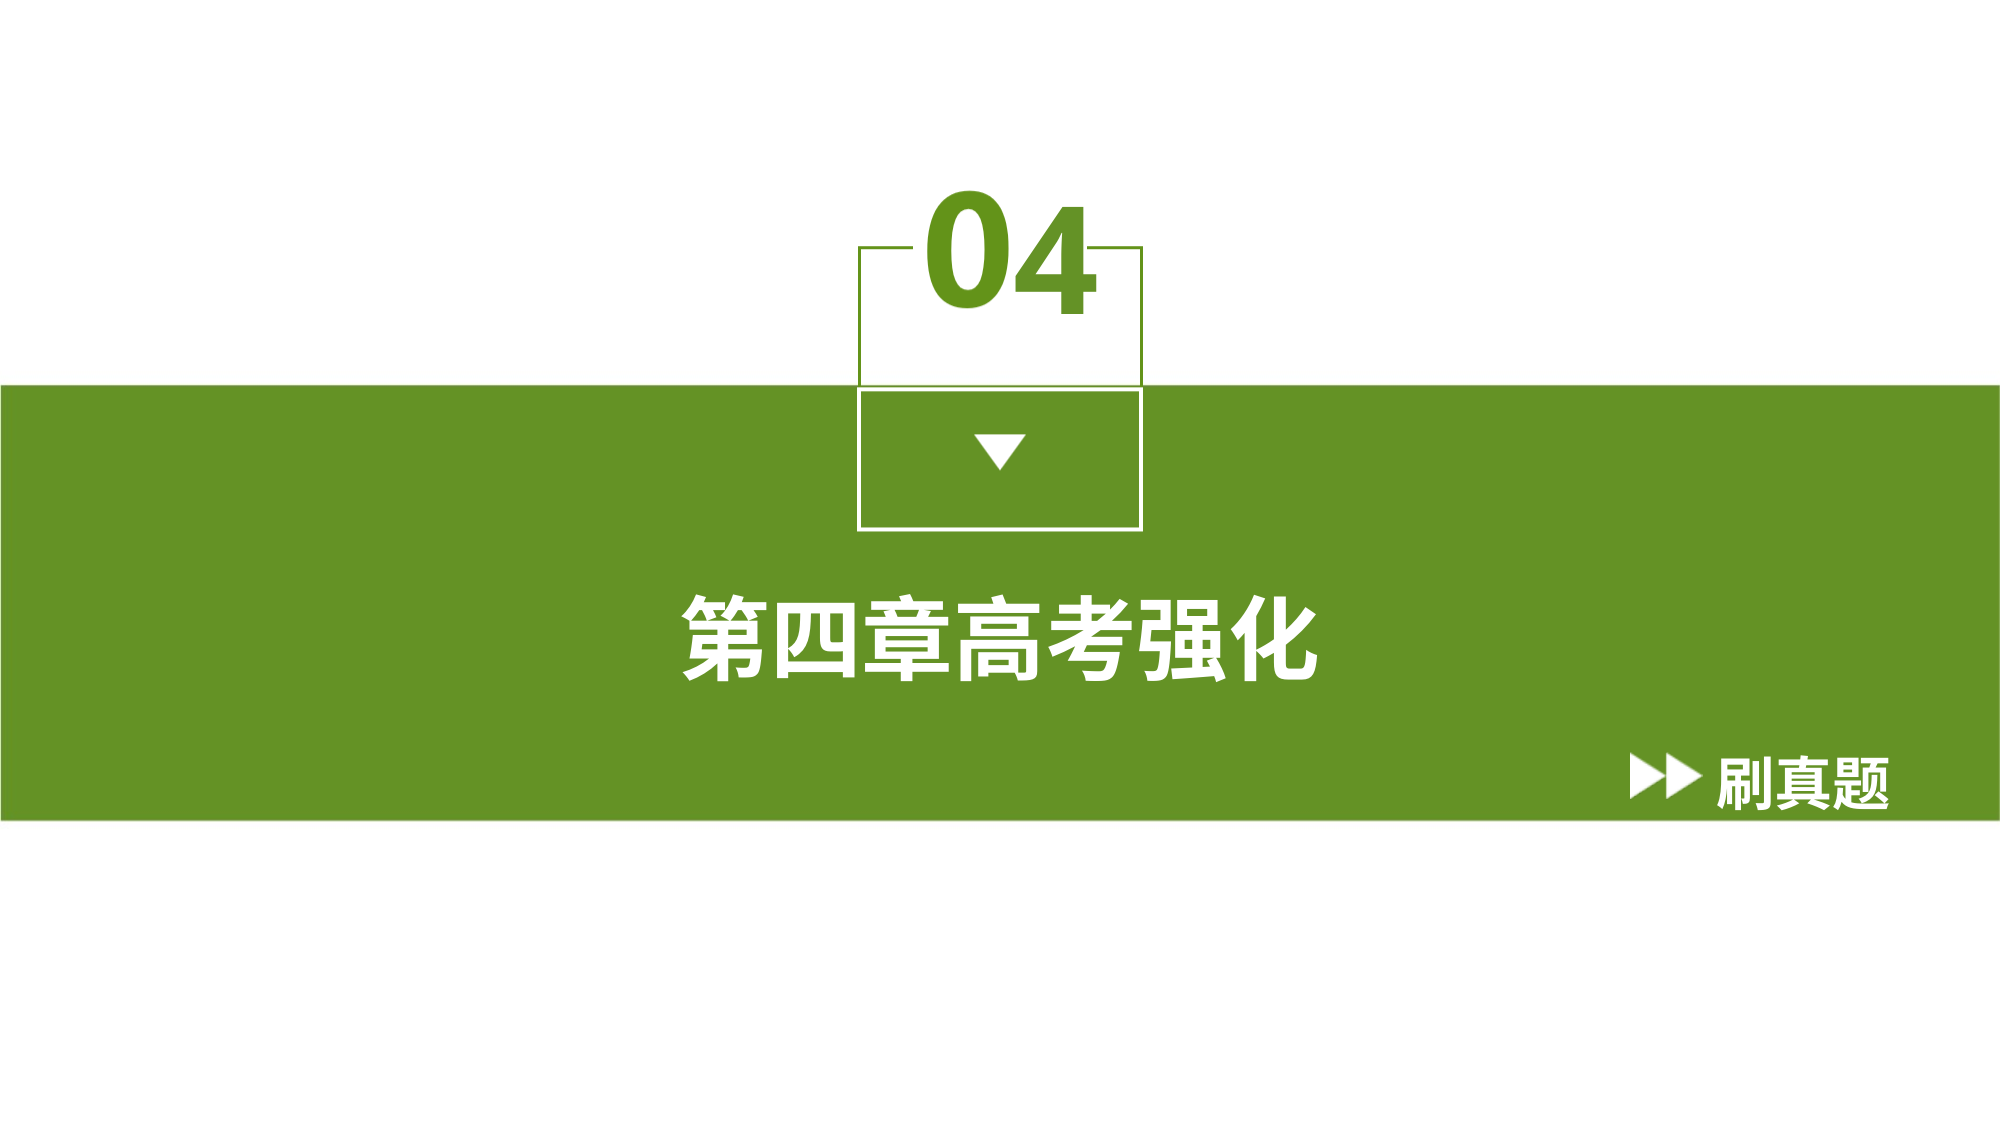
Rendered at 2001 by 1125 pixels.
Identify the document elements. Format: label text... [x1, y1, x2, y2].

text_box 刷真题 [1715, 718, 1997, 812]
picture [0, 0, 2000, 572]
text_box 第四章高考强化 [0, 572, 2000, 699]
picture [0, 699, 2000, 1125]
text_box 4 [1013, 156, 1173, 353]
